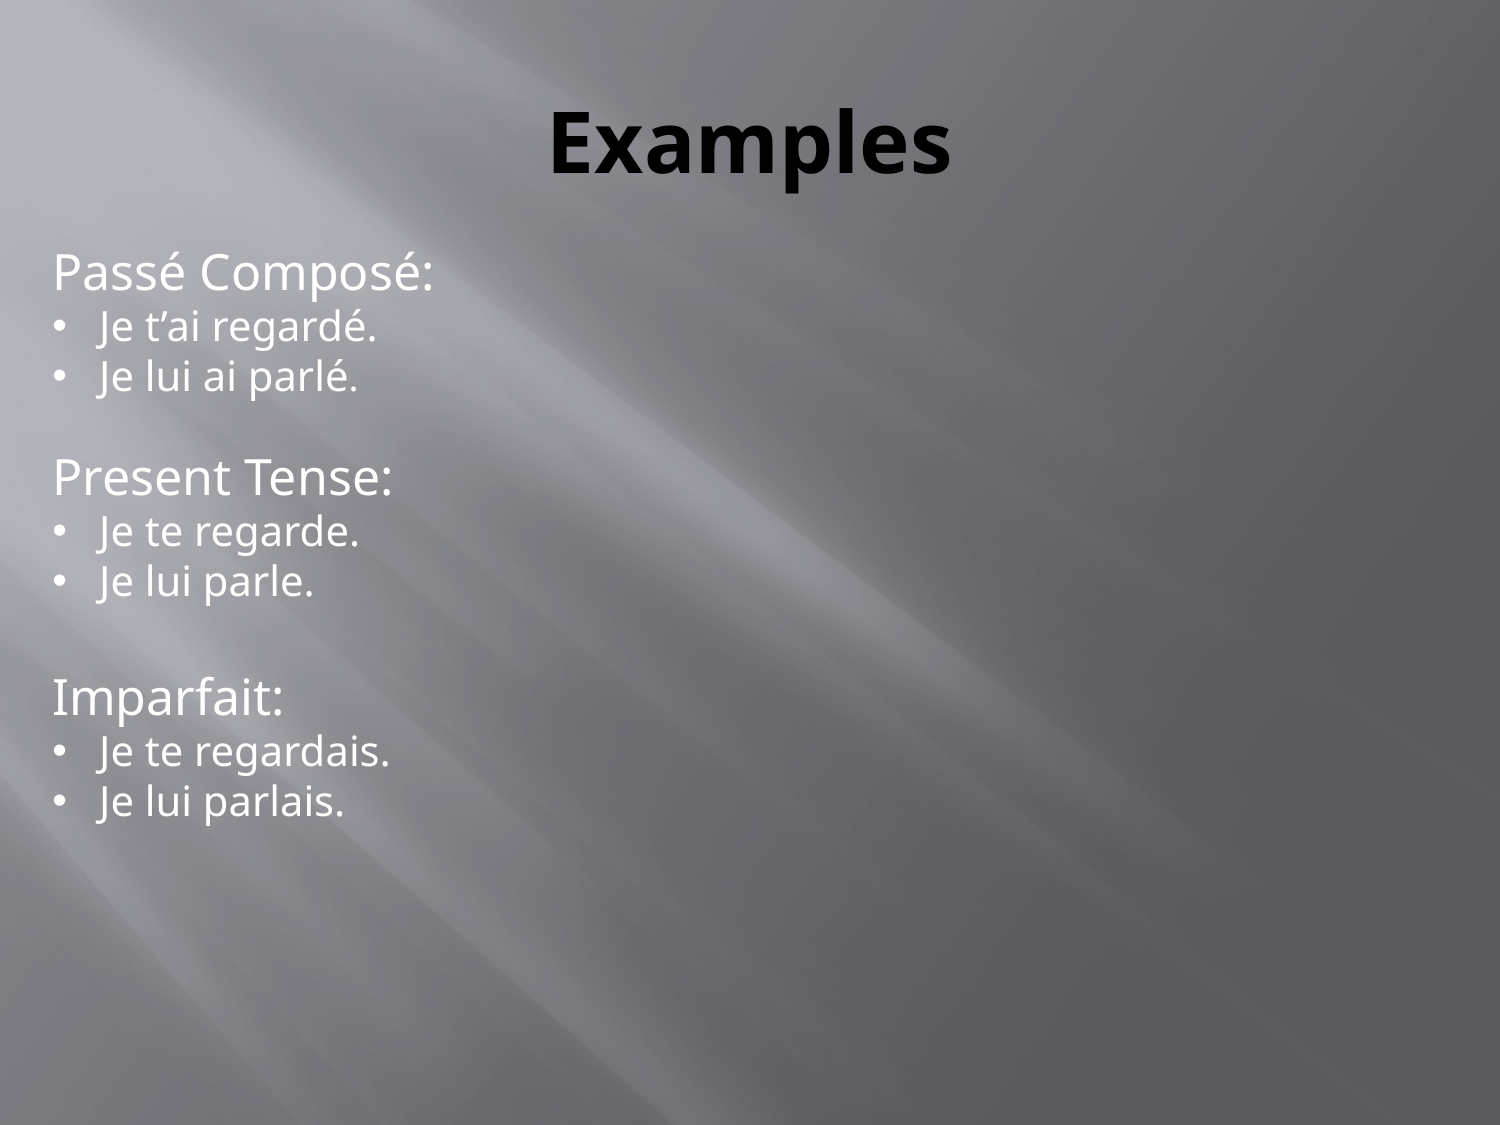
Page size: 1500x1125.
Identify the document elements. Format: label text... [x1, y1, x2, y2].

title Examples [75, 45, 1425, 232]
text_box Passé Composé: Je t’ai regardé. Je lui ai parlé. Present Tense: Je te regarde. Je lui parle. Imparfait: Je te regardais. Je lui parlais. [37, 232, 1450, 833]
